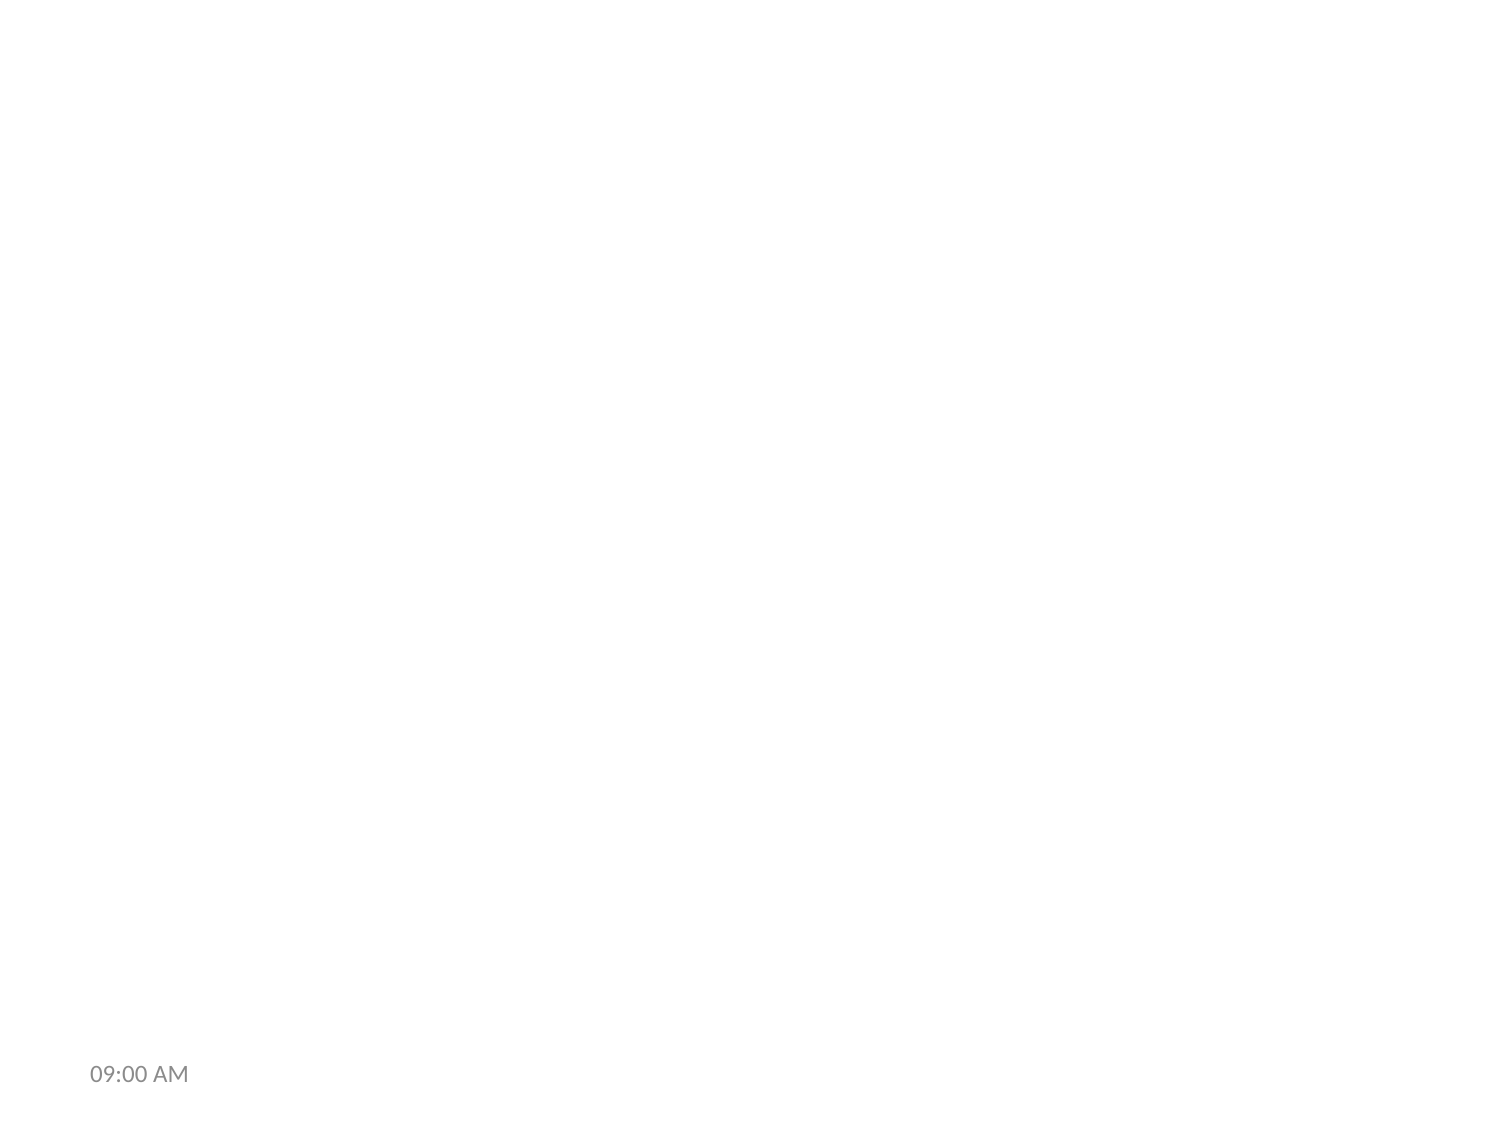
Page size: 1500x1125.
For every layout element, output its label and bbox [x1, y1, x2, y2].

slide_number [75, 1042, 425, 1103]
